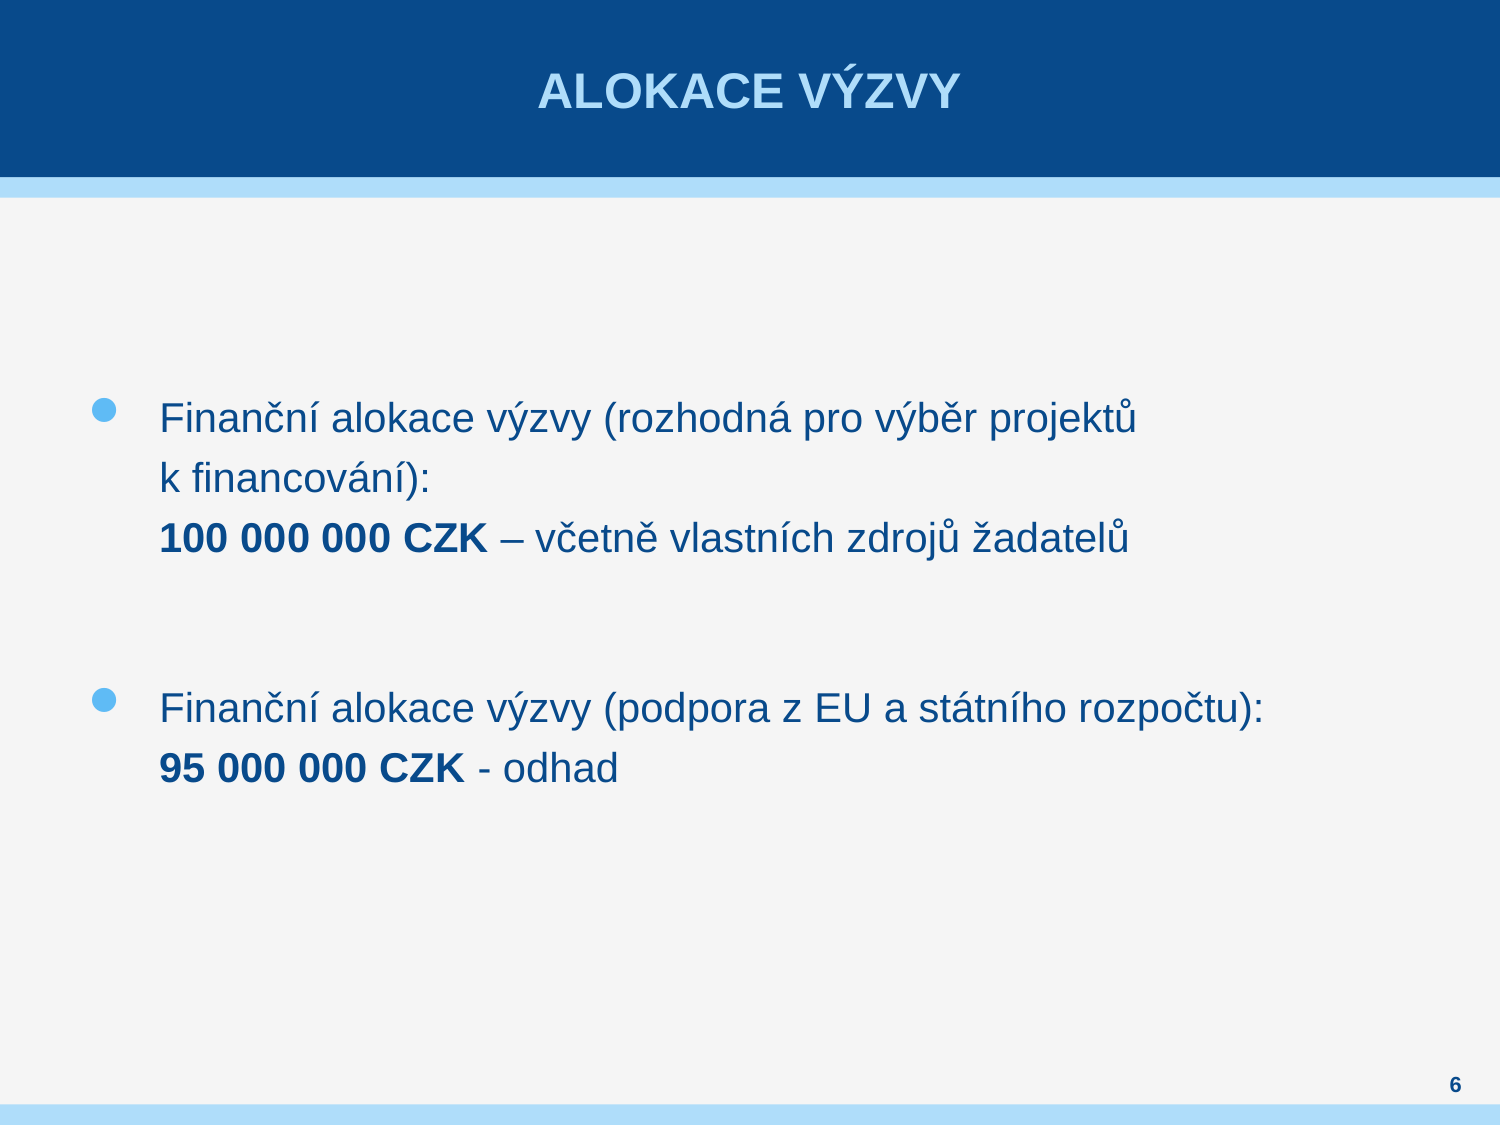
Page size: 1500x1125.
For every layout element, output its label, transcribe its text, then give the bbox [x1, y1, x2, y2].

list Finanční alokace výzvy (rozhodná pro výběr projektů k financování): 100 000 000 CZK – včetně vlastních zdrojů žadatelů Finanční alokace výzvy (podpora z EU a státního rozpočtu): 95 000 000 CZK - odhad [88, 295, 1412, 1004]
title Alokace výzvy [59, 0, 1441, 178]
slide_number 6 [1417, 1068, 1495, 1099]
